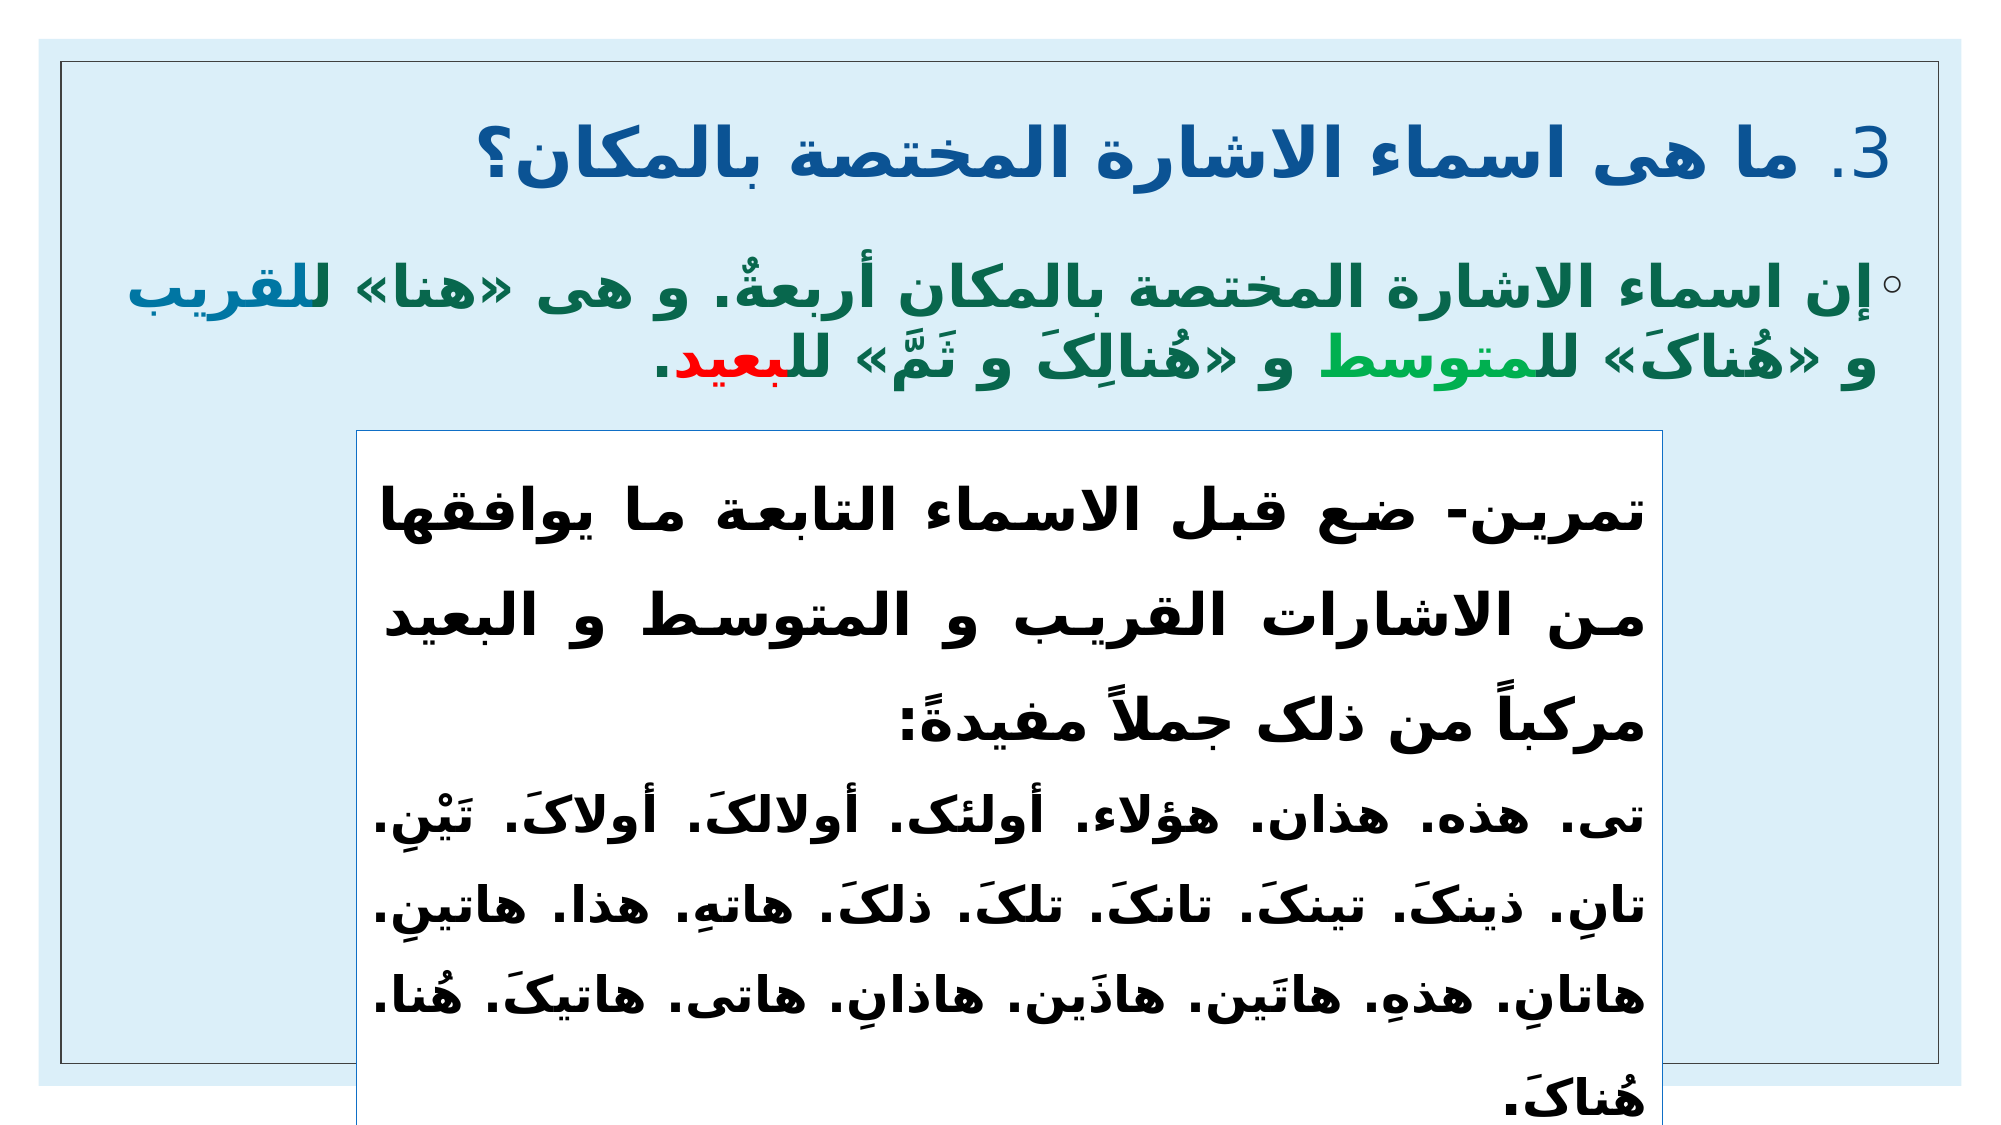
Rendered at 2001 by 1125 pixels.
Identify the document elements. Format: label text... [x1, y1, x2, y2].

text_box تمرین- ضع قبل الاسماء التابعة ما یوافقها من الاشارات القریب و المتوسط و البعید مرکباً من ذلک جملاً مفیدةً: تی. هذه. هذان. هؤلاء. أولئک. أولالکَ. أولاکَ. تَیْنِ. تانِ. ذینکَ. تینکَ. تانکَ. تلکَ. ذلکَ. هاتهِ. هذا. هاتینِ. هاتانِ. هذهِ. هاتَین. هاذَین. هاذانِ. هاتی. هاتیکَ. هُنا. هُناکَ. [356, 430, 1663, 1125]
list إن اسماء الاشارة المختصة بالمکان أربعةٌ. و هی «هنا» للقریب و «هُناکَ» للمتوسط و «هُنالِکَ و ثَمَّ» للبعید. [94, 241, 1925, 406]
title 3. ما هی اسماء الاشارة المختصة بالمکان؟ [258, 16, 1909, 241]
